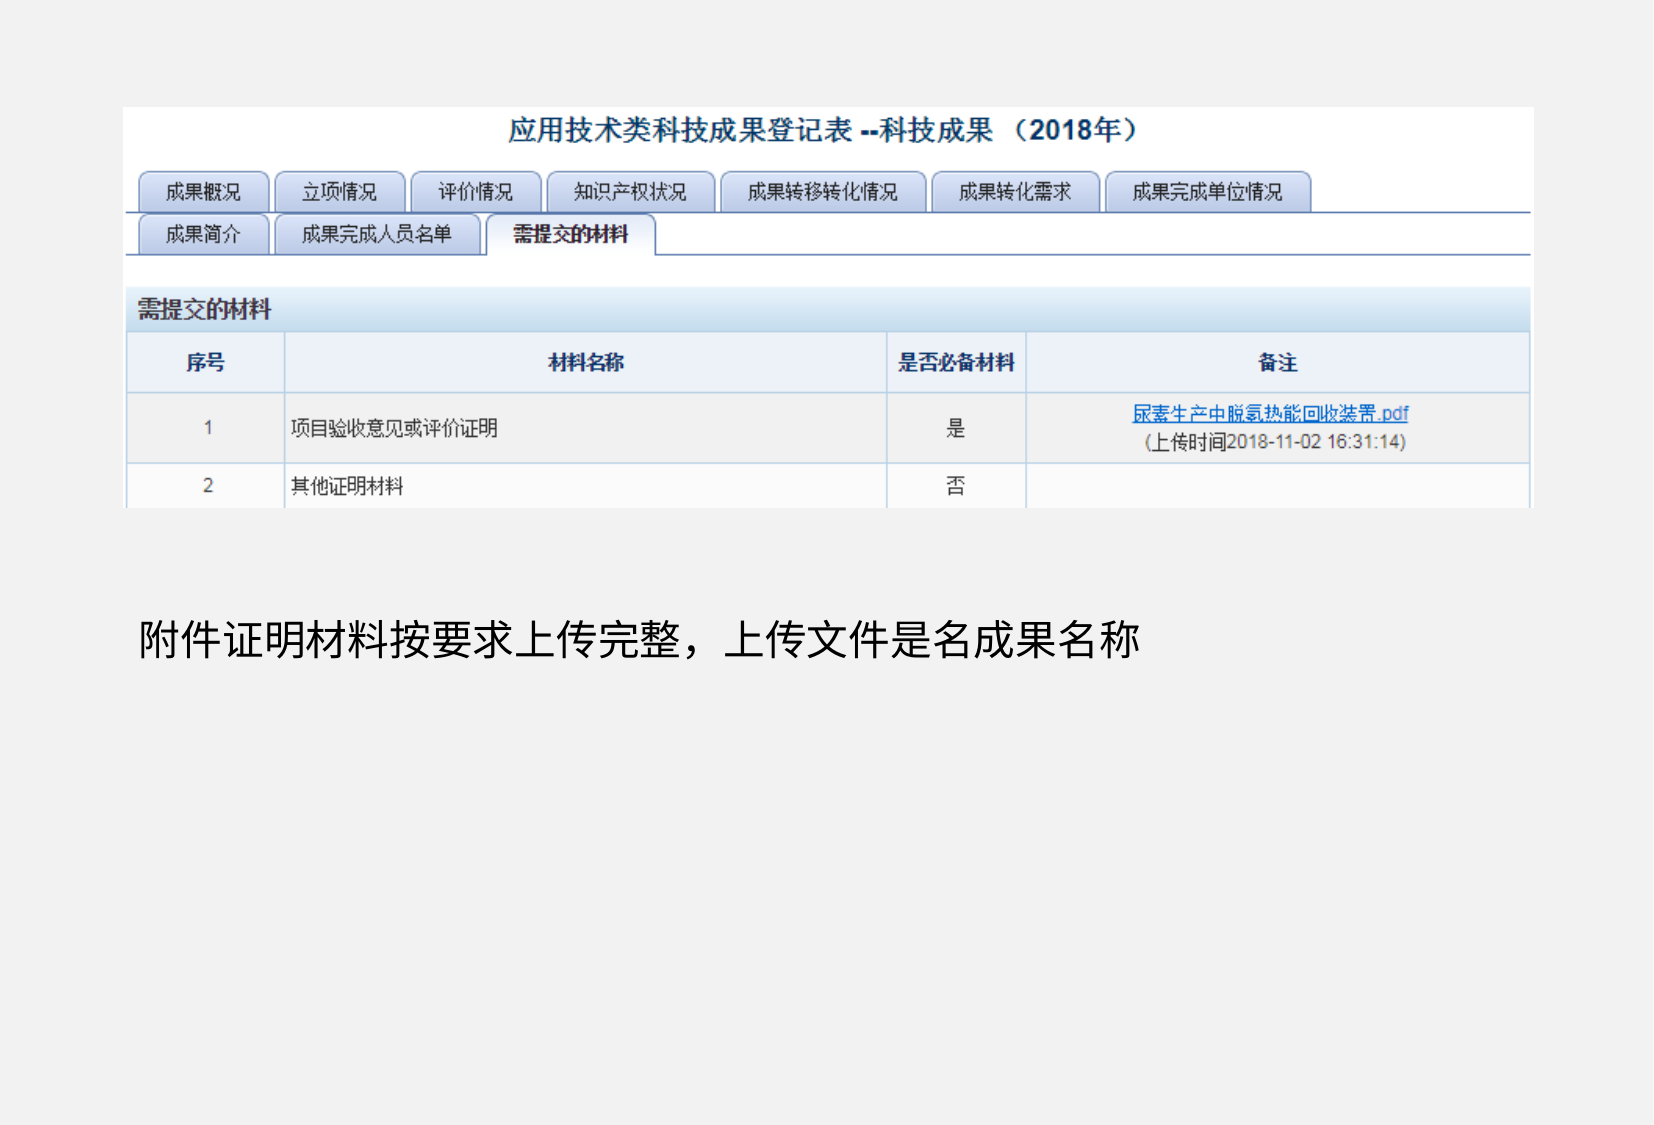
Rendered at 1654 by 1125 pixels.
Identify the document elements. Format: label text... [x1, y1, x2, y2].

picture [123, 107, 1534, 508]
subtitle 附件证明材料按要求上传完整，上传文件是名成果名称 [123, 606, 1531, 926]
